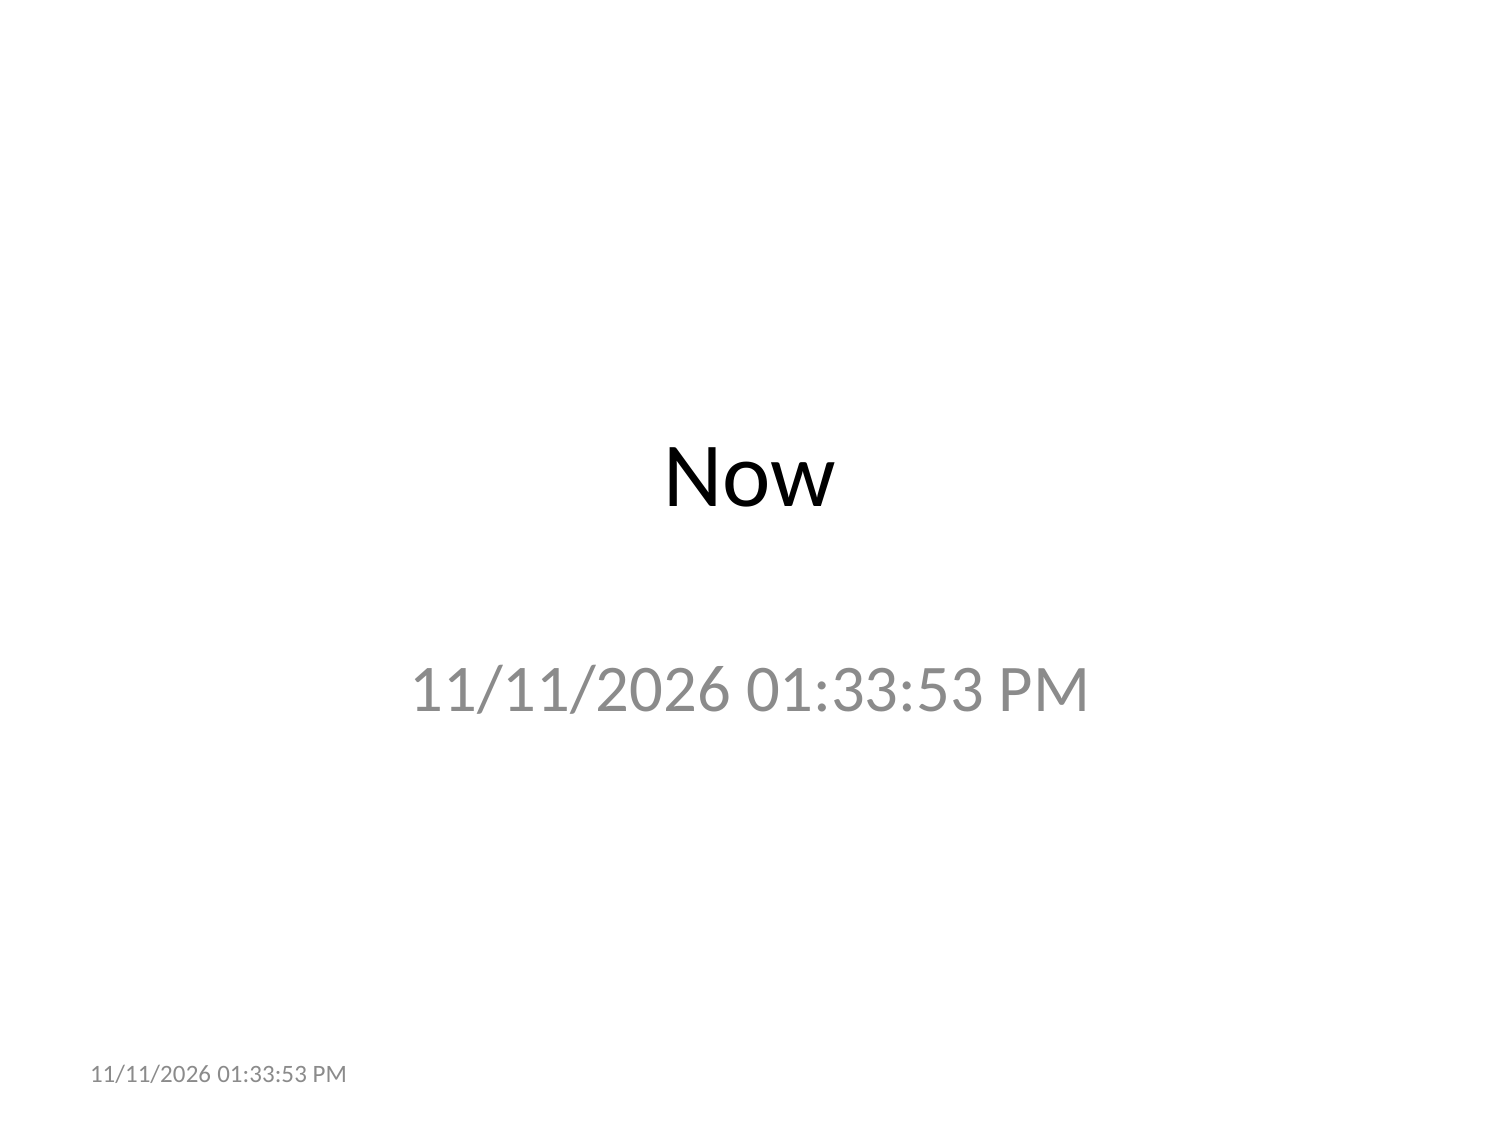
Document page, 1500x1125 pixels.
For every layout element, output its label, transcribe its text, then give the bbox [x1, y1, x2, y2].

subtitle 2011-12-19 10:20:04 AM [225, 637, 1275, 925]
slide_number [75, 1042, 425, 1103]
title Now [112, 349, 1388, 591]
